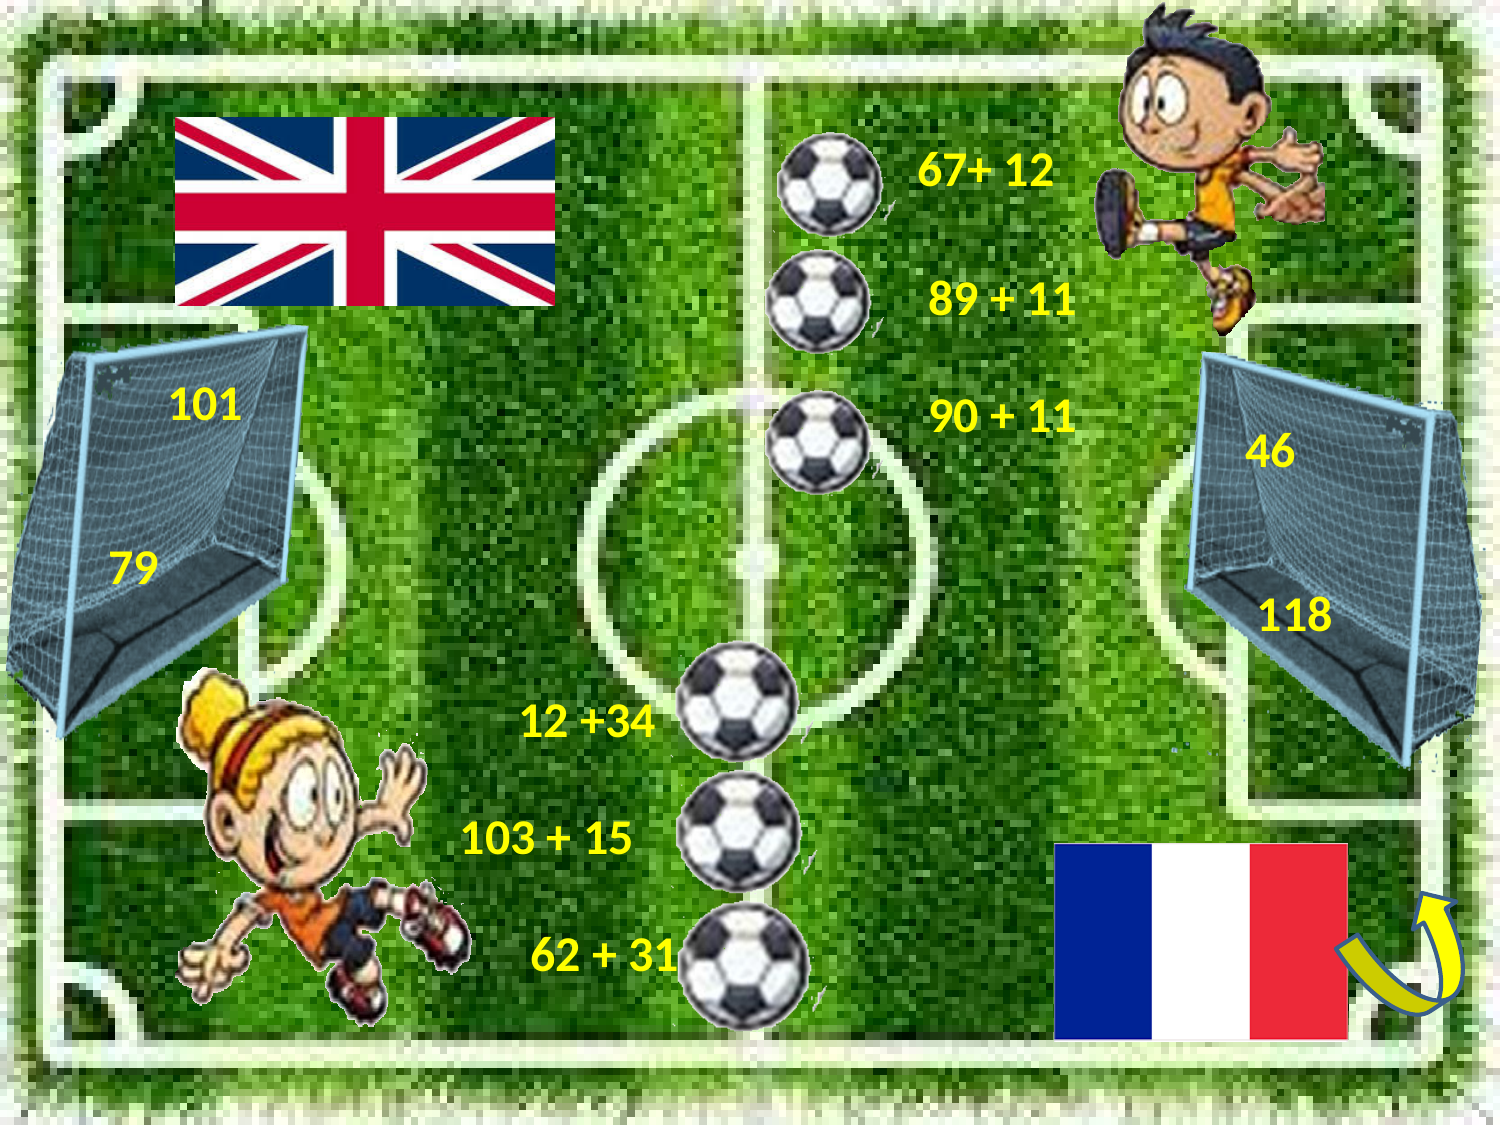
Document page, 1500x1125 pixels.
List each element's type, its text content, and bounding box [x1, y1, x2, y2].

text_box 89 + 11 [914, 257, 1061, 333]
text_box 62 + 31 [515, 913, 639, 989]
text_box [1352, 890, 1465, 1017]
text_box 90 + 11 [914, 374, 1102, 450]
text_box 67+ 12 [902, 128, 1061, 204]
text_box 103 + 15 [488, 796, 639, 872]
picture [0, 0, 1500, 1125]
text_box 12 +34 [503, 679, 639, 755]
